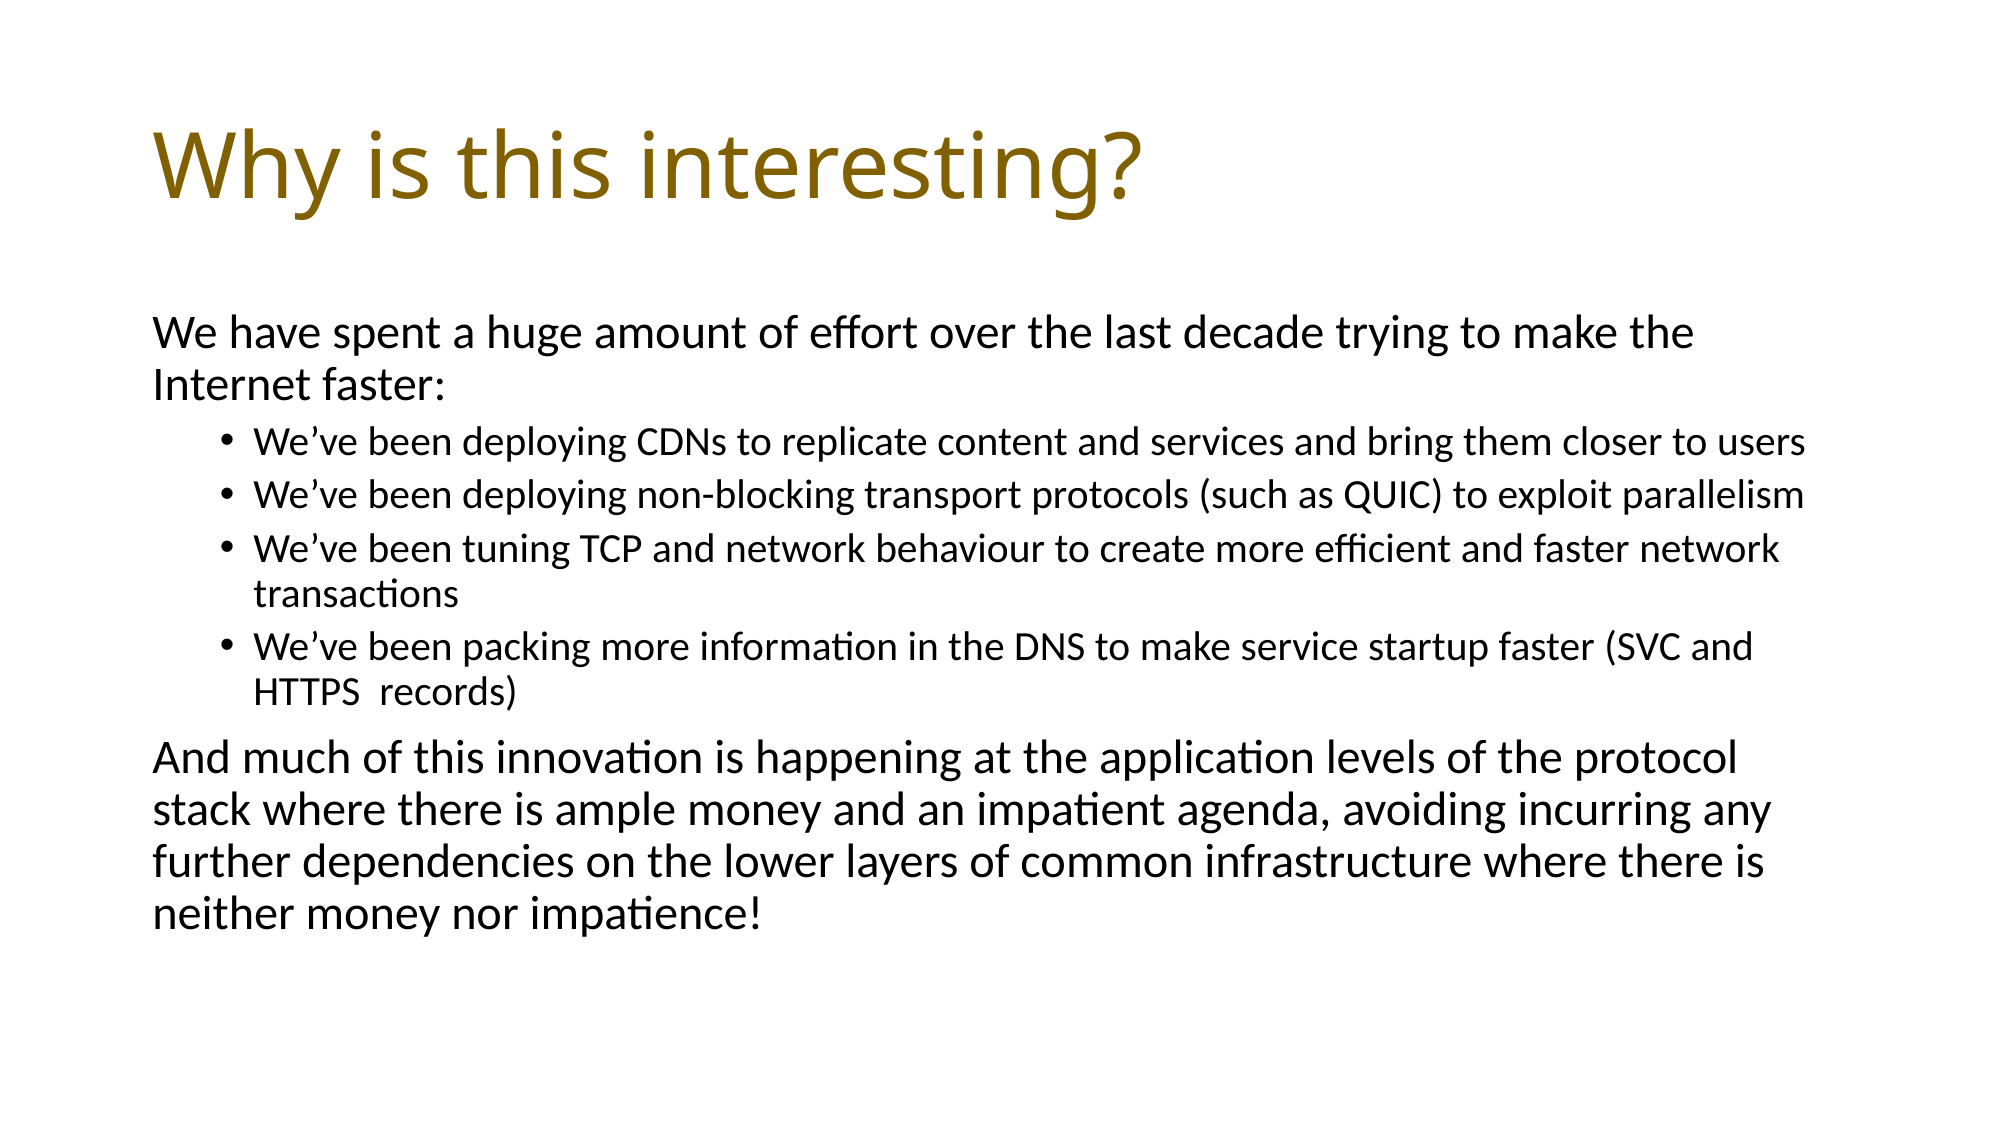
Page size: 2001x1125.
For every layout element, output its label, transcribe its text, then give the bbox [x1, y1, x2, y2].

list We have spent a huge amount of effort over the last decade trying to make the Internet faster: We’ve been deploying CDNs to replicate content and services and bring them closer to users We’ve been deploying non-blocking transport protocols (such as QUIC) to exploit parallelism We’ve been tuning TCP and network behaviour to create more efficient and faster network transactions We’ve been packing more information in the DNS to make service startup faster (SVC and HTTPS records) And much of this innovation is happening at the application levels of the protocol stack where there is ample money and an impatient agenda, avoiding incurring any further dependencies on the lower layers of common infrastructure where there is neither money nor impatience! [137, 299, 1863, 1014]
title Why is this interesting? [137, 59, 1863, 278]
